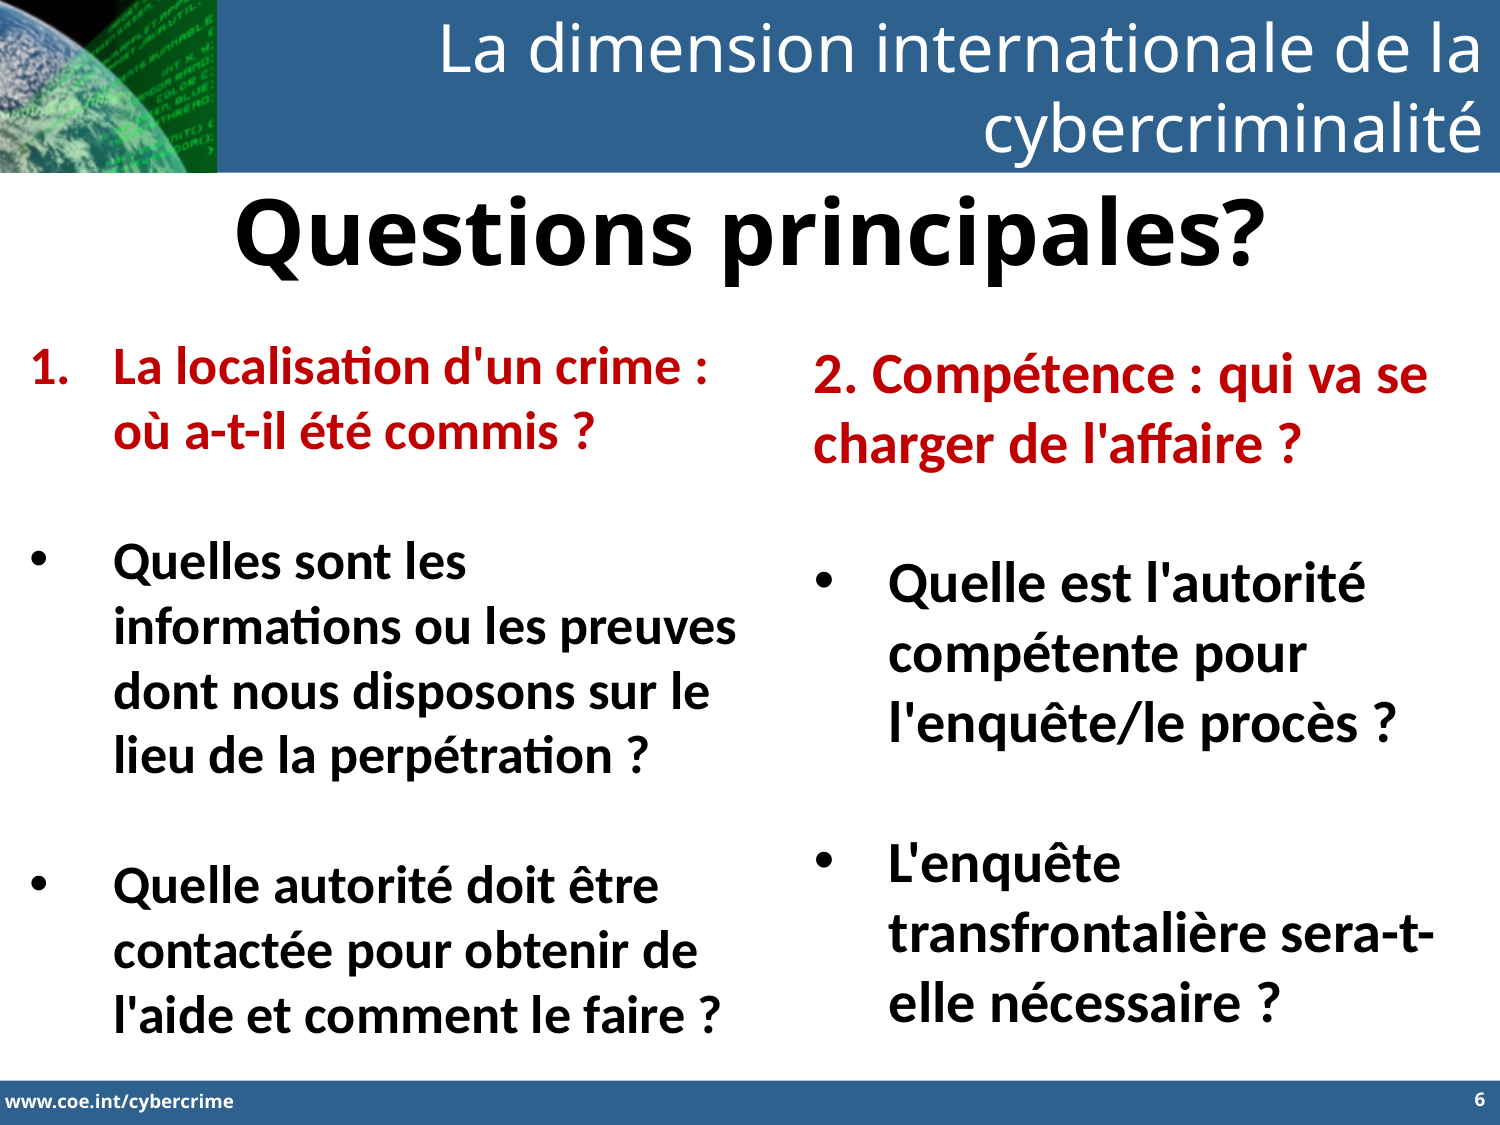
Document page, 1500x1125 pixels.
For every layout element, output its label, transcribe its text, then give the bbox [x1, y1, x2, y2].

text_box La dimension internationale de la cybercriminalité [329, 9, 1500, 162]
text_box Questions principales? [74, 166, 1425, 294]
text_box La localisation d'un crime : où a-t-il été commis ? Quelles sont les informations ou les preuves dont nous disposons sur le lieu de la perpétration ? Quelle autorité doit être contactée pour obtenir de l'aide et comment le faire ? [14, 322, 774, 1053]
text_box 2. Compétence : qui va se charger de l'affaire ? Quelle est l'autorité compétente pour l'enquête/le procès ? L'enquête transfrontalière sera-t-elle nécessaire ? [799, 327, 1486, 1042]
picture [0, 1, 217, 173]
slide_number 6 [1149, 1079, 1500, 1125]
